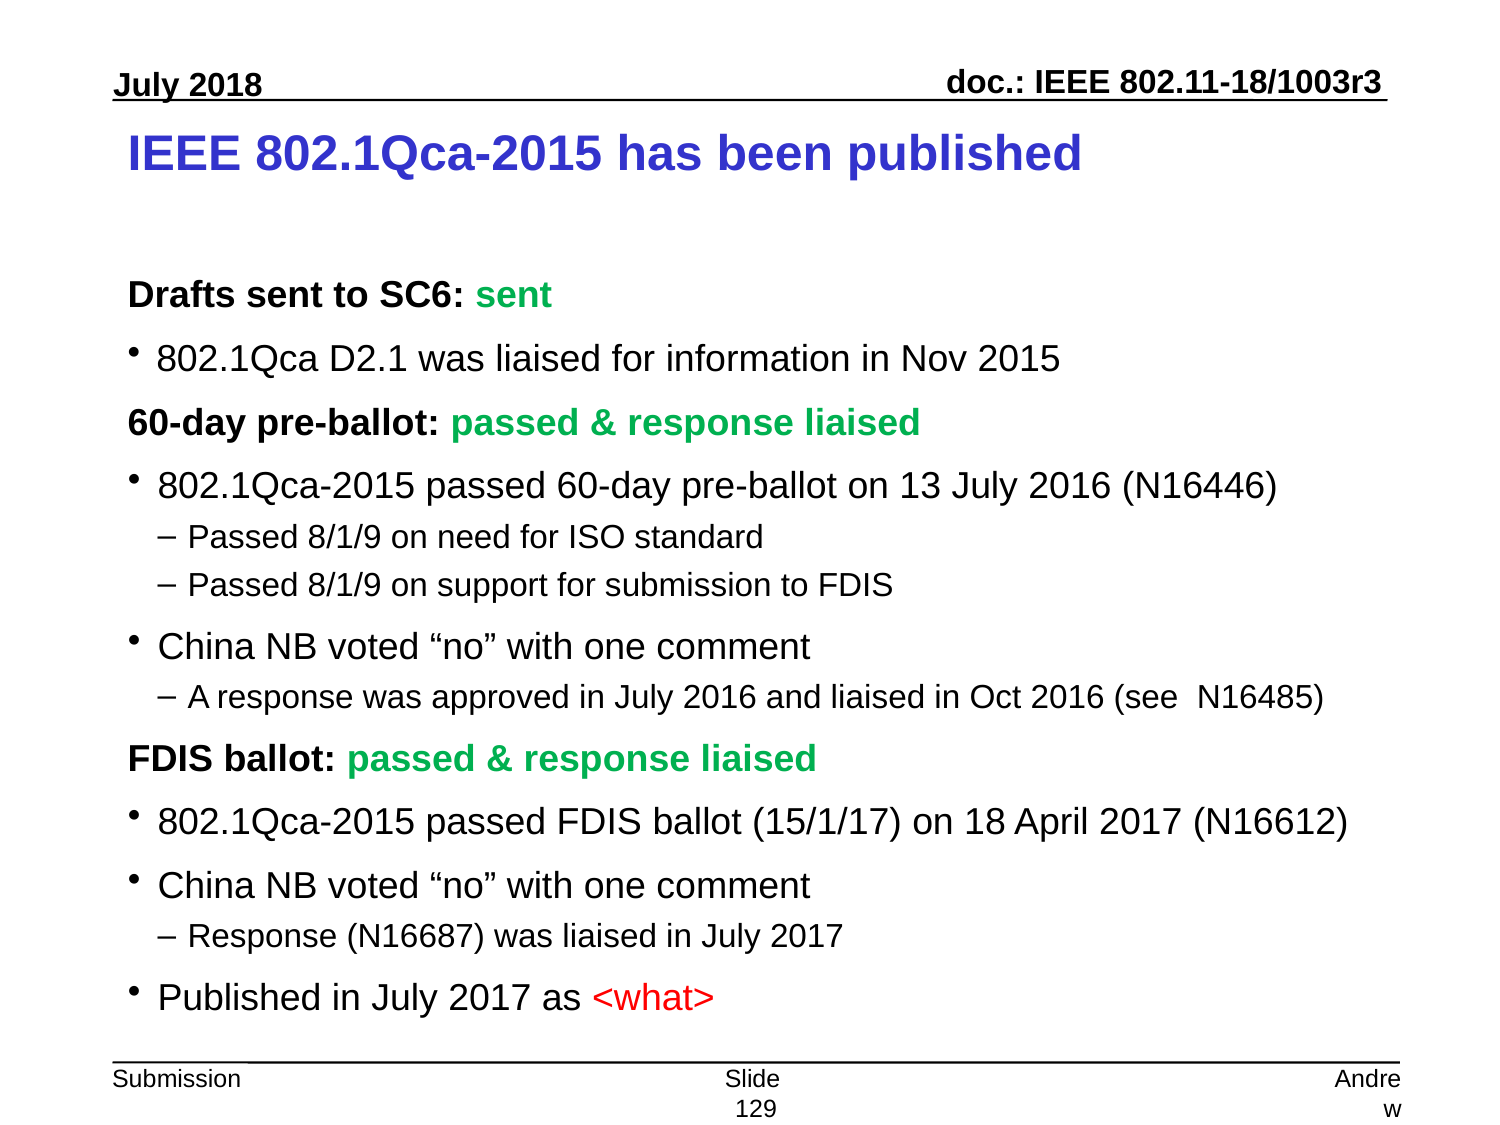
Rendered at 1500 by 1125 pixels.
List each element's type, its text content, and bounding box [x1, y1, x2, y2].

title IEEE 802.1Qca-2015 has been published [112, 112, 1388, 262]
slide_number Slide 129 [709, 1061, 803, 1093]
list Drafts sent to SC6: sent 802.1Qca D2.1 was liaised for information in Nov 2015 60-day pre-ballot: passed & response liaised 802.1Qca-2015 passed 60-day pre-ballot on 13 July 2016 (N16446) Passed 8/1/9 on need for ISO standard Passed 8/1/9 on support for submission to FDIS China NB voted “no” with one comment A response was approved in July 2016 and liaised in Oct 2016 (see N16485) FDIS ballot: passed & response liaised 802.1Qca-2015 passed FDIS ballot (15/1/17) on 18 April 2017 (N16612) China NB voted “no” with one comment Response (N16687) was liaised in July 2017 Published in July 2017 as <what> [112, 262, 1388, 938]
footer Andrew Myles, Cisco [1320, 1061, 1402, 1093]
